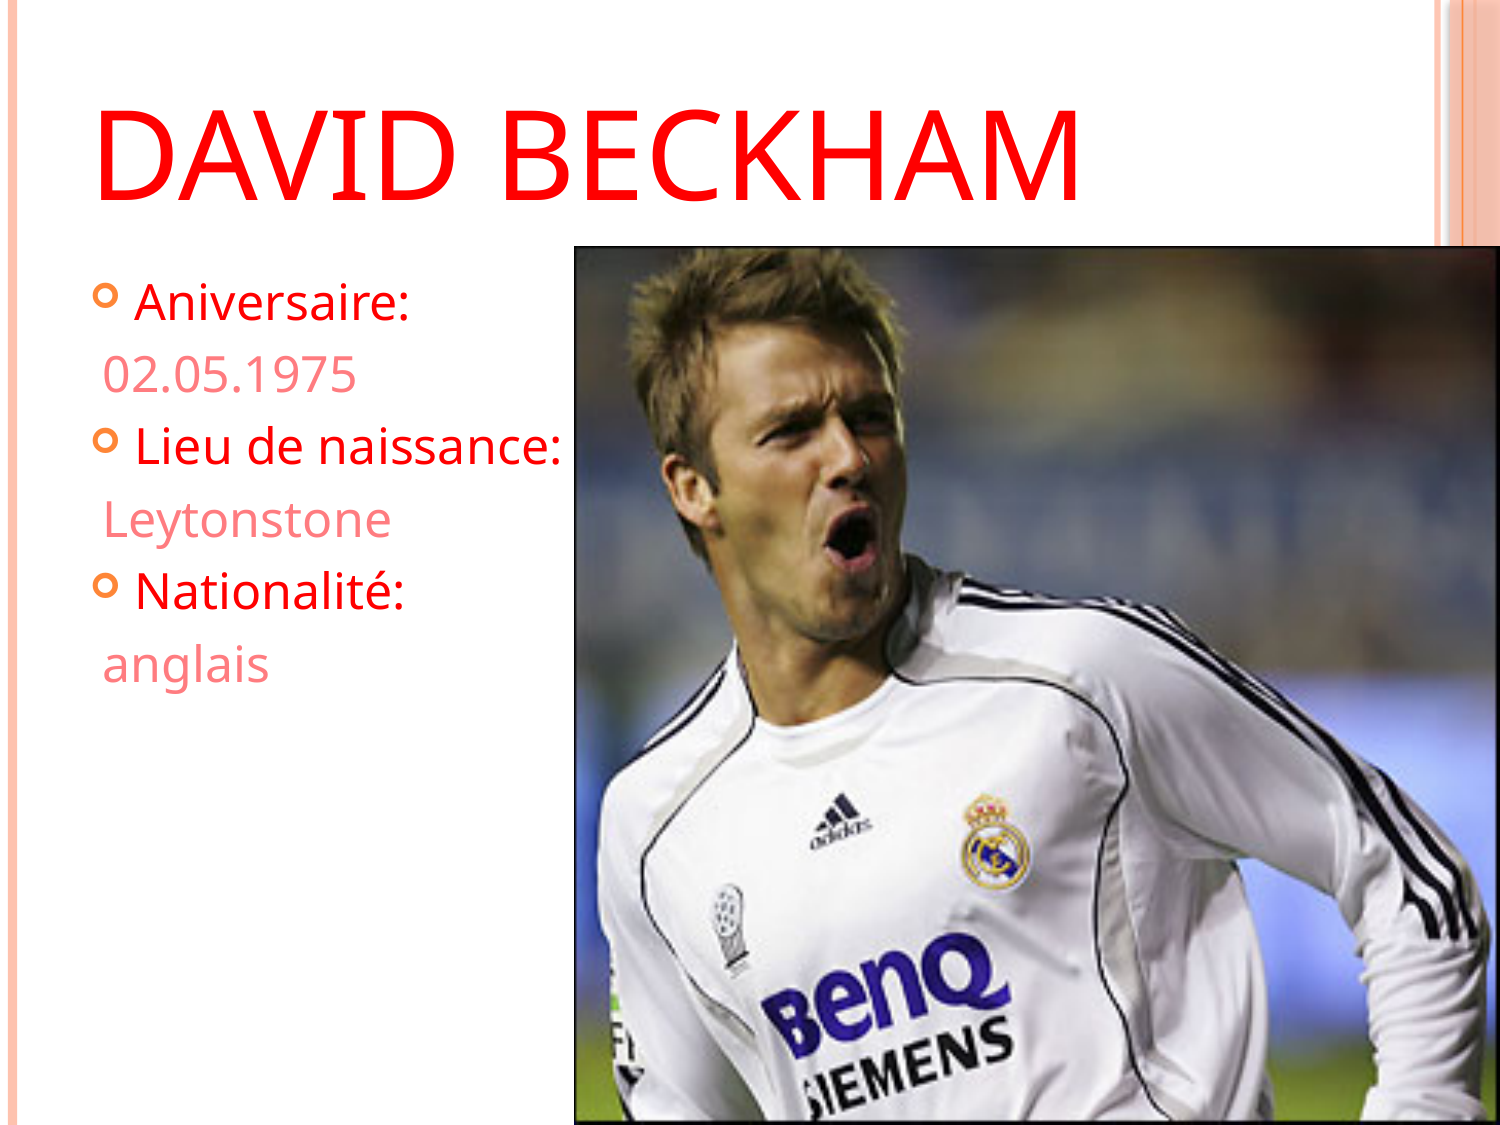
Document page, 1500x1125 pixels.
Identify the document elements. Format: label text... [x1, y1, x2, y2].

list Aniversaire: 02.05.1975 Lieu de naissance: Leytonstone Nationalité: anglais [75, 262, 568, 1062]
title David Beckham [75, 45, 1300, 233]
picture [574, 245, 1500, 1125]
